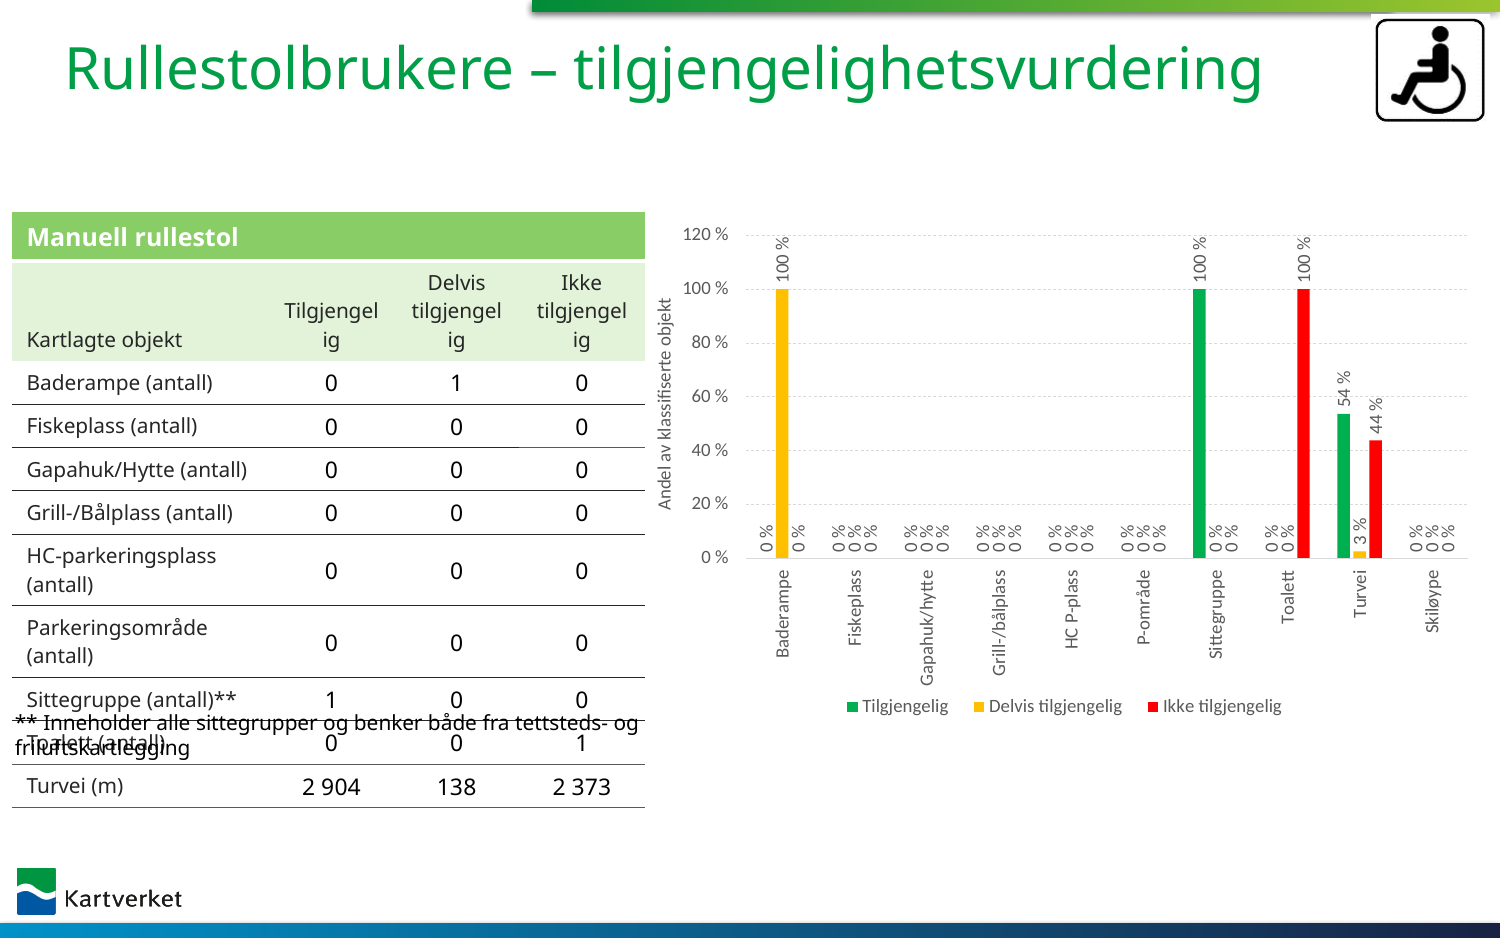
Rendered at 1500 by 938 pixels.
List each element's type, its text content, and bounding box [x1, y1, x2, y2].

table_cell 0 [519, 448, 638, 490]
table_cell 0 [519, 678, 638, 702]
table_cell 0 [394, 535, 519, 605]
table_cell Ikke tilgjengelig [519, 263, 638, 361]
table_cell 0 [394, 448, 519, 490]
table_cell 0 [394, 405, 519, 447]
table_cell 1 [269, 678, 394, 702]
table_cell Gapahuk/Hytte (antall) [12, 448, 269, 490]
table_cell 0 [519, 606, 638, 677]
text_box ** Inneholder alle sittegrupper og benker både fra tettsteds- og friluftskartlegging [0, 702, 745, 768]
table_cell 0 [519, 405, 638, 447]
table_cell 0 [269, 606, 394, 677]
table_cell Grill-/Bålplass (antall) [12, 491, 269, 534]
table_cell 0 [519, 535, 638, 605]
table_cell Kartlagte objekt [12, 263, 269, 361]
table_cell 1 [394, 361, 519, 404]
table_cell 0 [269, 361, 394, 404]
table_cell Turvei (m) [12, 768, 269, 807]
picture [1371, 13, 1491, 127]
table_cell 138 [394, 768, 519, 807]
table_header Manuell rullestol [12, 212, 645, 259]
table_cell 0 [269, 405, 394, 447]
table_cell 0 [269, 535, 394, 605]
table_cell Baderampe (antall) [12, 361, 269, 404]
table_cell 0 [519, 361, 638, 404]
table_cell 0 [269, 491, 394, 534]
table_cell 0 [394, 678, 519, 702]
text_box Rullestolbrukere – tilgjengelighetsvurdering [49, 12, 1372, 109]
table_cell Sittegruppe (antall)** [12, 678, 269, 702]
table_cell Delvis tilgjengelig [394, 263, 519, 361]
table_cell Fiskeplass (antall) [12, 405, 269, 447]
table_cell Tilgjengelig [269, 263, 394, 361]
table_cell 2 373 [519, 768, 645, 807]
picture [643, 218, 1480, 728]
table_cell 0 [394, 606, 519, 677]
table_cell 0 [519, 491, 638, 534]
table_cell 2 904 [269, 768, 394, 807]
table_cell HC-parkeringsplass (antall) [12, 535, 269, 605]
table_cell Parkeringsområde (antall) [12, 606, 269, 677]
table_cell 0 [394, 491, 519, 534]
table_cell 0 [269, 448, 394, 490]
